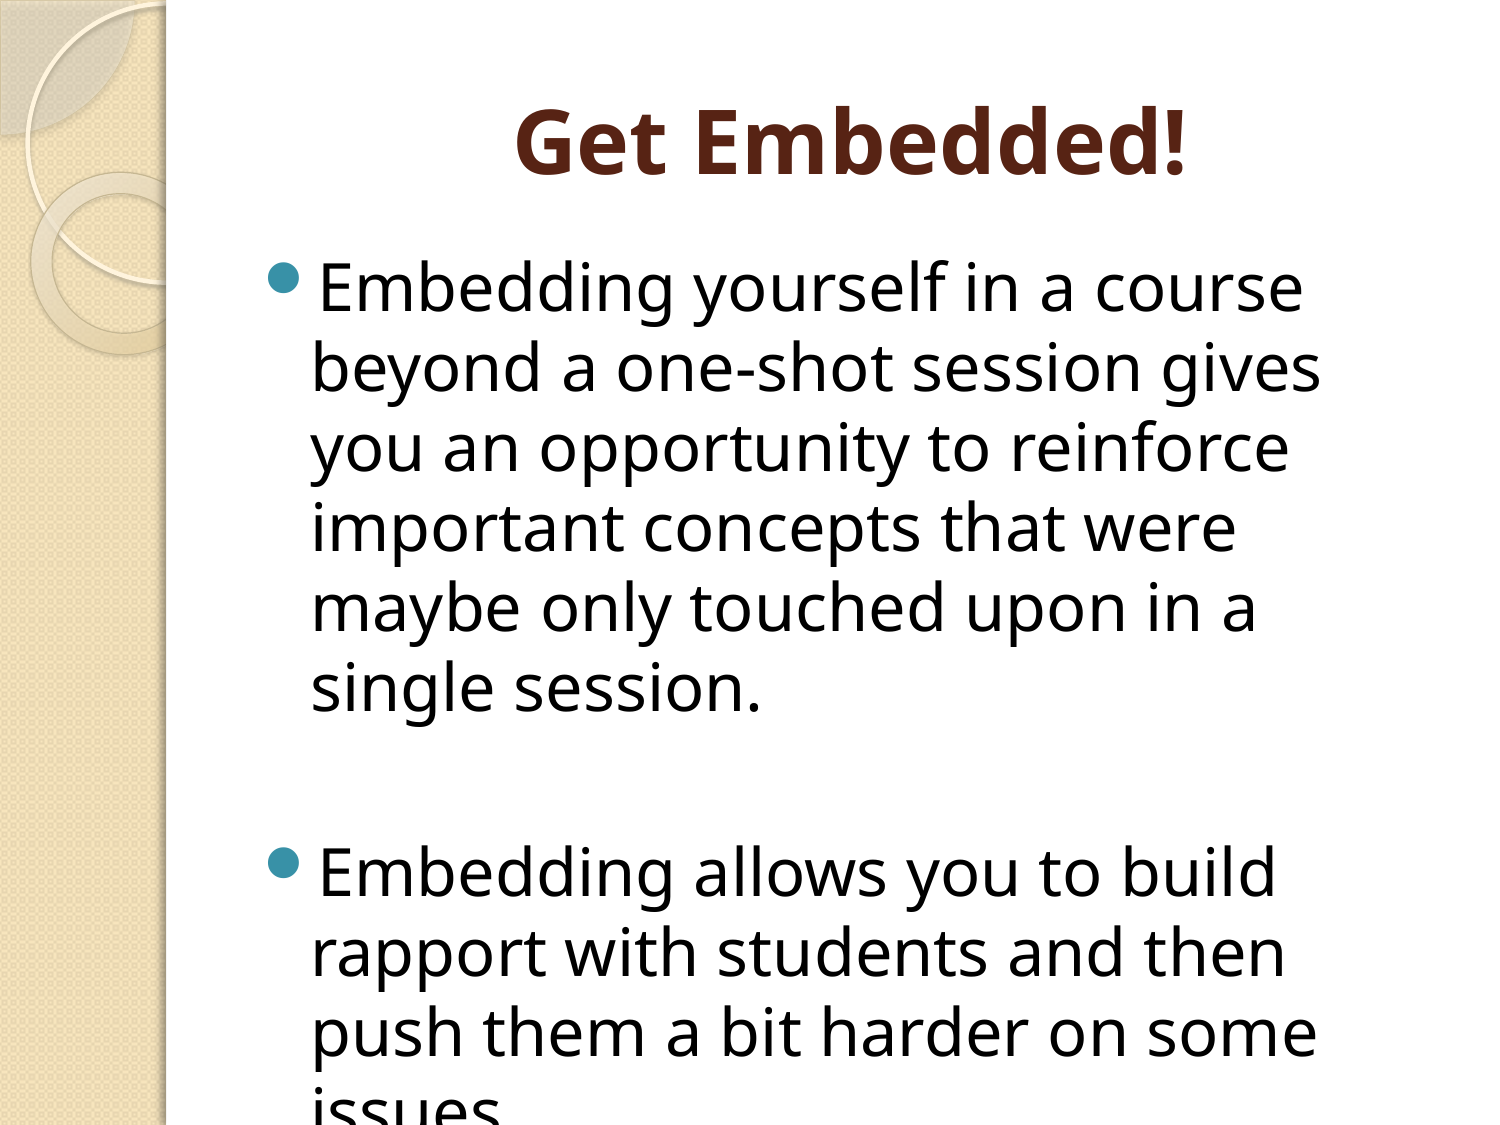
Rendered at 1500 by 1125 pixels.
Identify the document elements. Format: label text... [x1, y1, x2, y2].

list Embedding yourself in a course beyond a one-shot session gives you an opportunity to reinforce important concepts that were maybe only touched upon in a single session. Embedding allows you to build rapport with students and then push them a bit harder on some issues. [235, 237, 1466, 1025]
title Get Embedded! [235, 45, 1466, 233]
